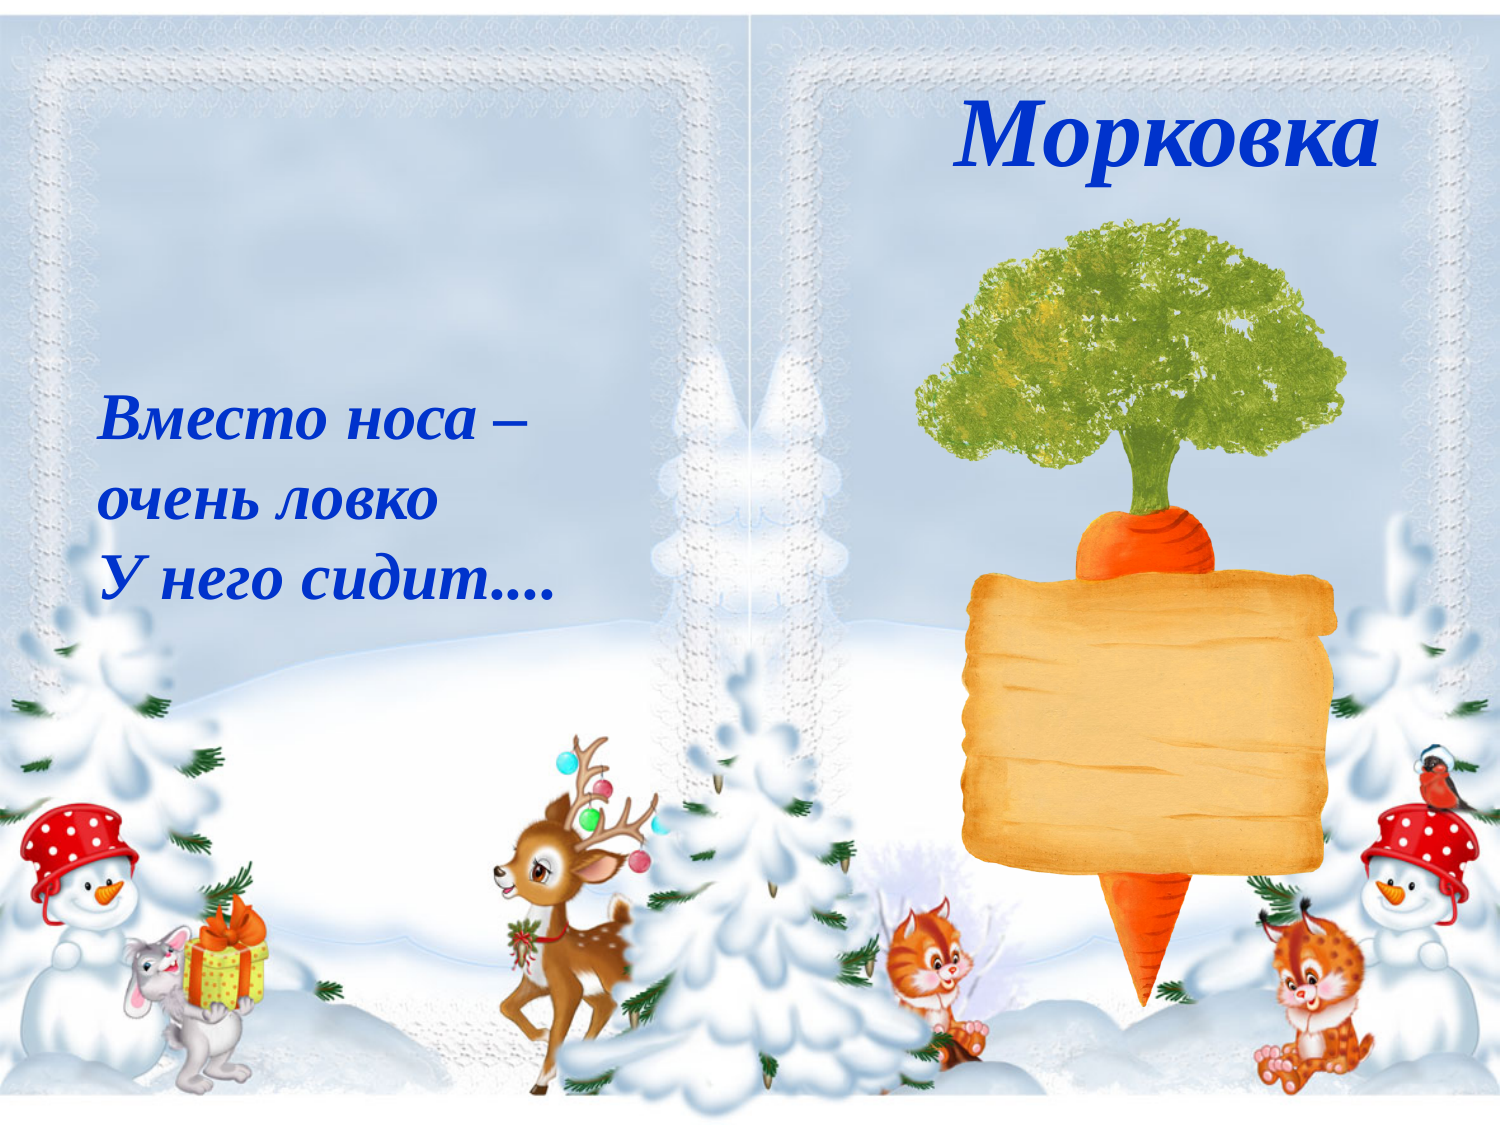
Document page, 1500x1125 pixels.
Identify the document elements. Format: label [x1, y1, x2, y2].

picture [0, 0, 1500, 1125]
list [913, 217, 1347, 1008]
